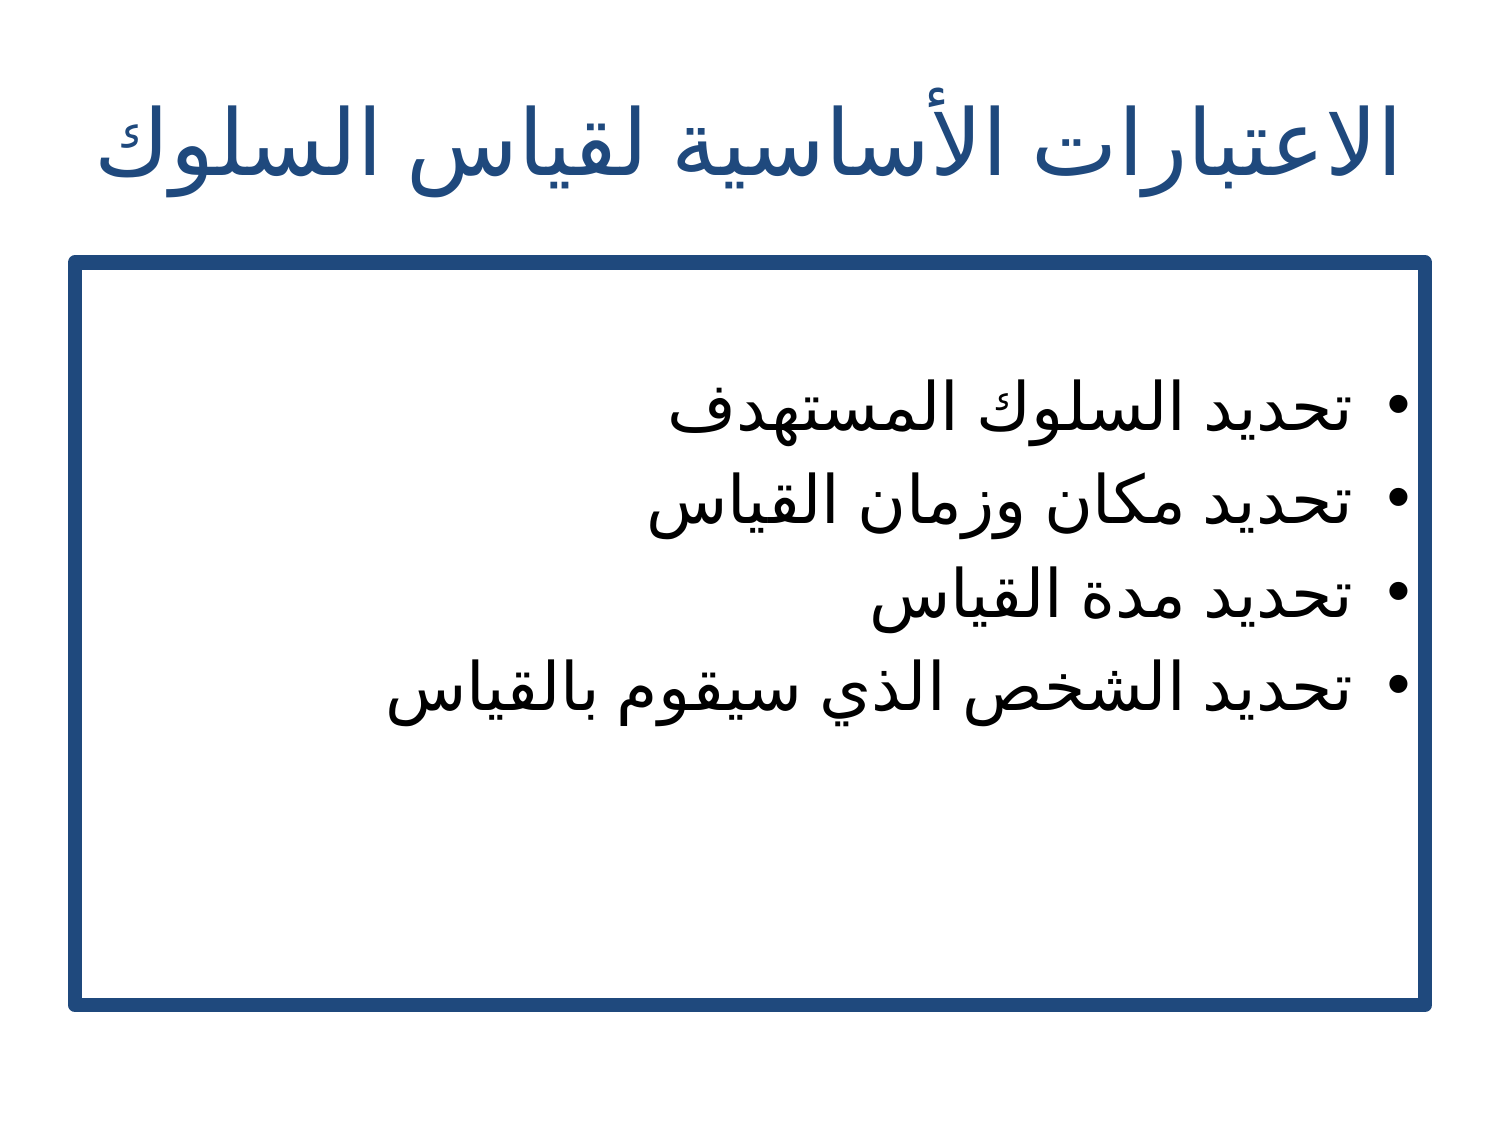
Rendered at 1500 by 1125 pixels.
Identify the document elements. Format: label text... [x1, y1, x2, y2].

title الاعتبارات الأساسية لقياس السلوك [75, 45, 1425, 233]
list تحديد السلوك المستهدف تحديد مكان وزمان القياس تحديد مدة القياس تحديد الشخص الذي سيقوم بالقياس [75, 262, 1425, 1005]
